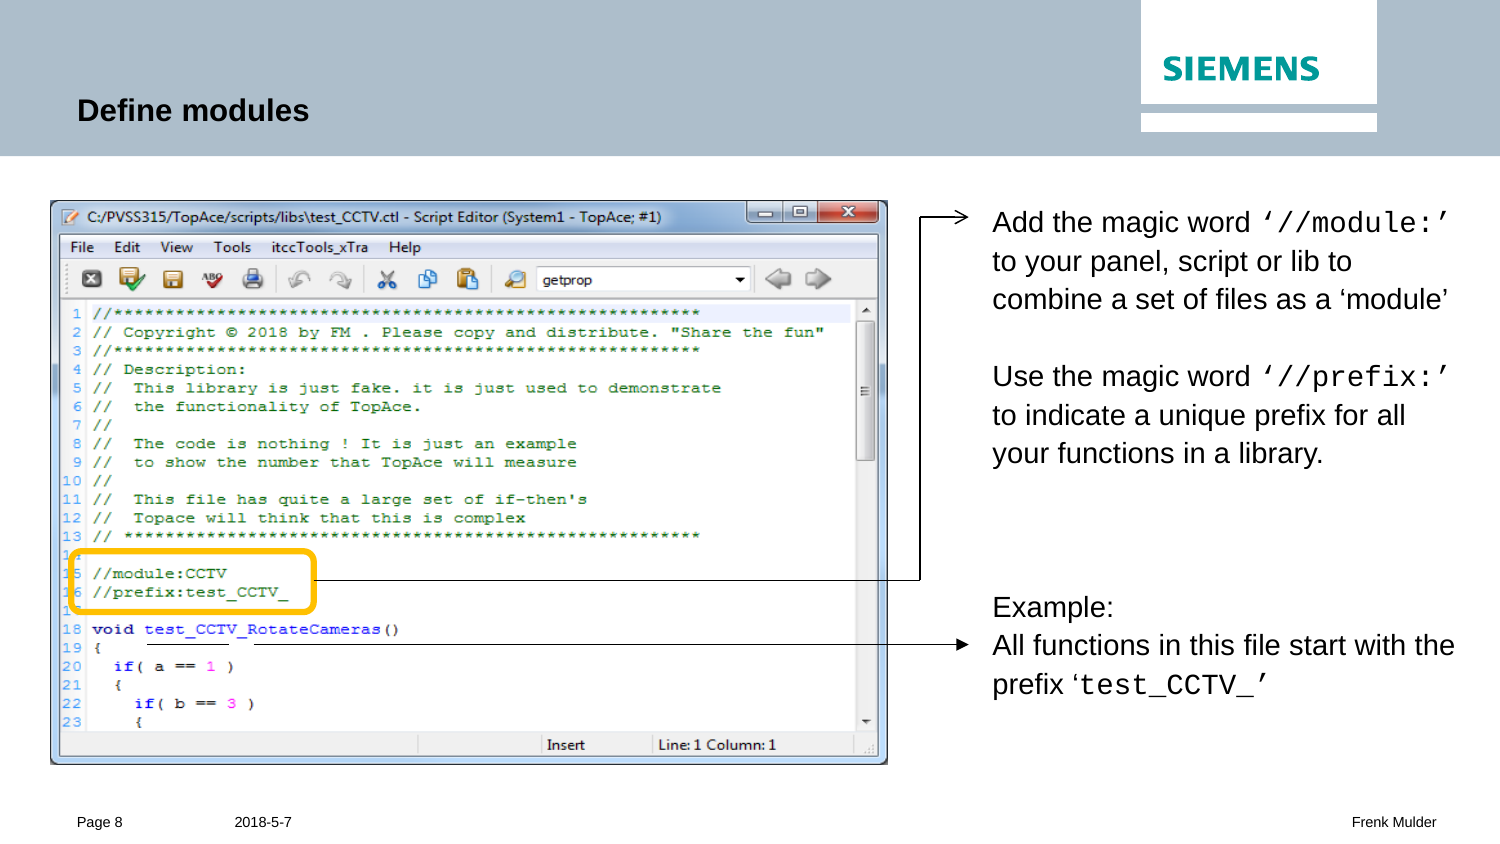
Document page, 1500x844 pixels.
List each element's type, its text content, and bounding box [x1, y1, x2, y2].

text_box Add the magic word ‘//module:’ to your panel, script or lib to combine a set of files as a ‘module’ Use the magic word ‘//prefix:’ to indicate a unique prefix for all your functions in a library. Example: All functions in this file start with the prefix ‘test_CCTV_’ [992, 200, 1472, 777]
picture [50, 199, 888, 765]
title Define modules [0, 0, 1500, 157]
